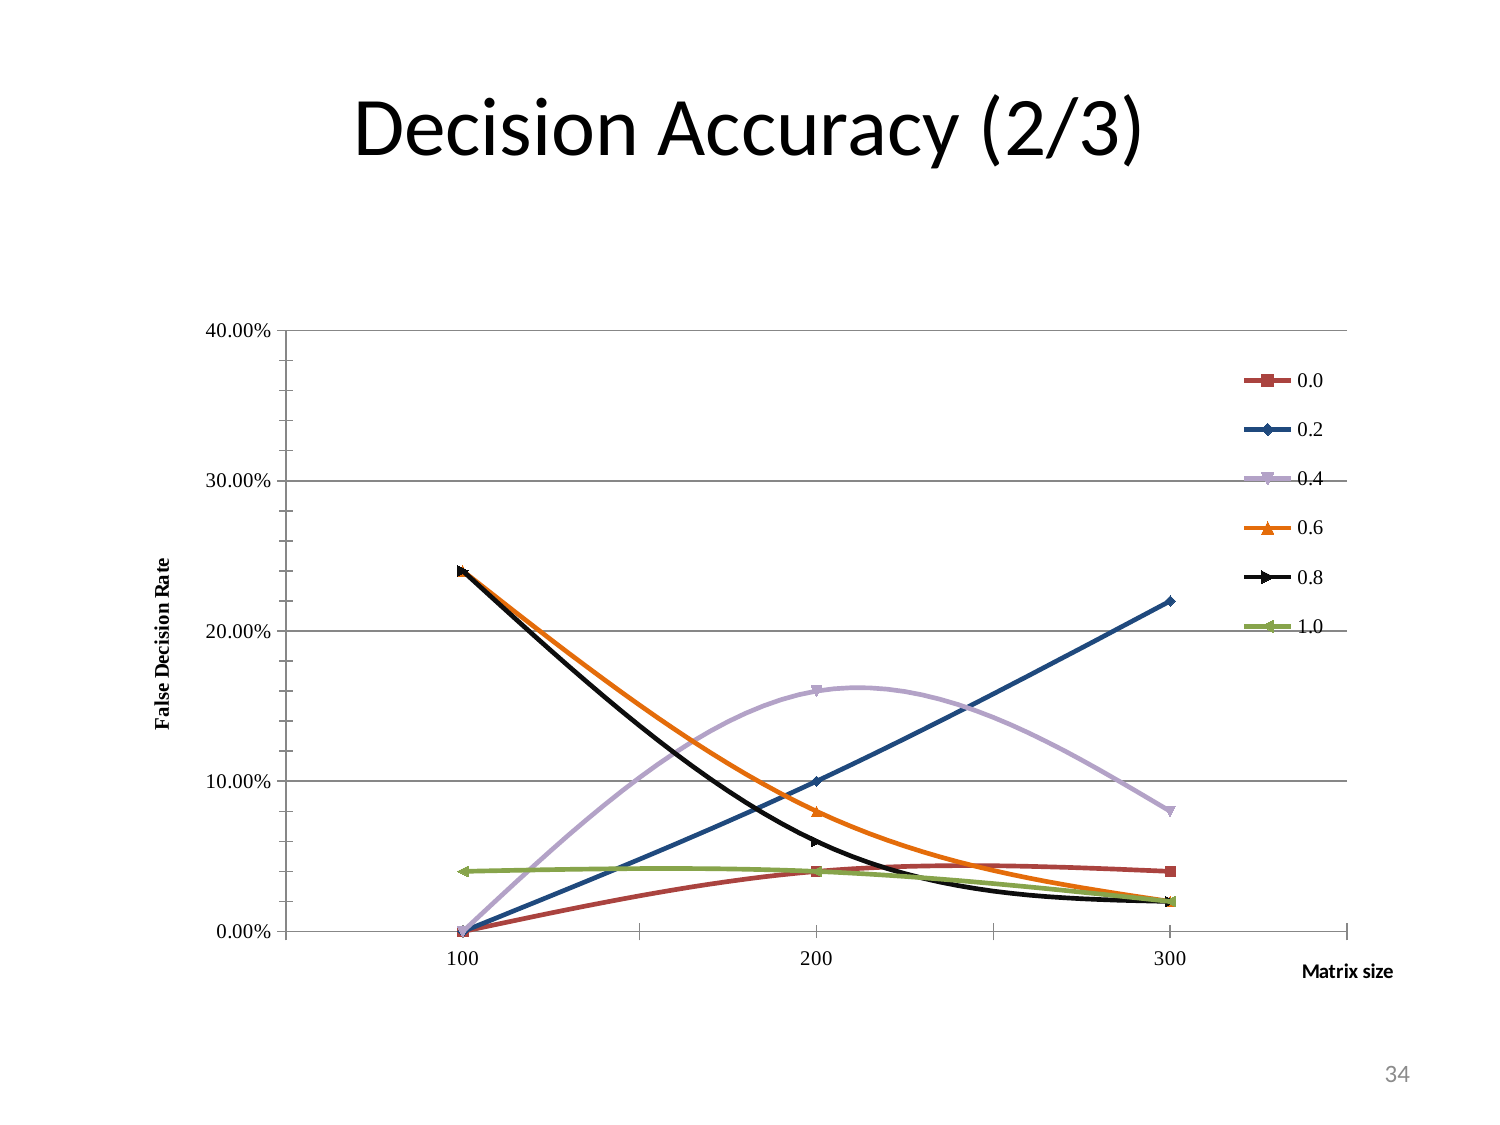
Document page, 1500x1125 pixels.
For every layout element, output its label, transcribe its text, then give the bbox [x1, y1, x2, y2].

title Decision Accuracy (2/3) [75, 45, 1425, 200]
chart [128, 304, 1419, 1008]
slide_number 34 [1074, 1042, 1425, 1103]
